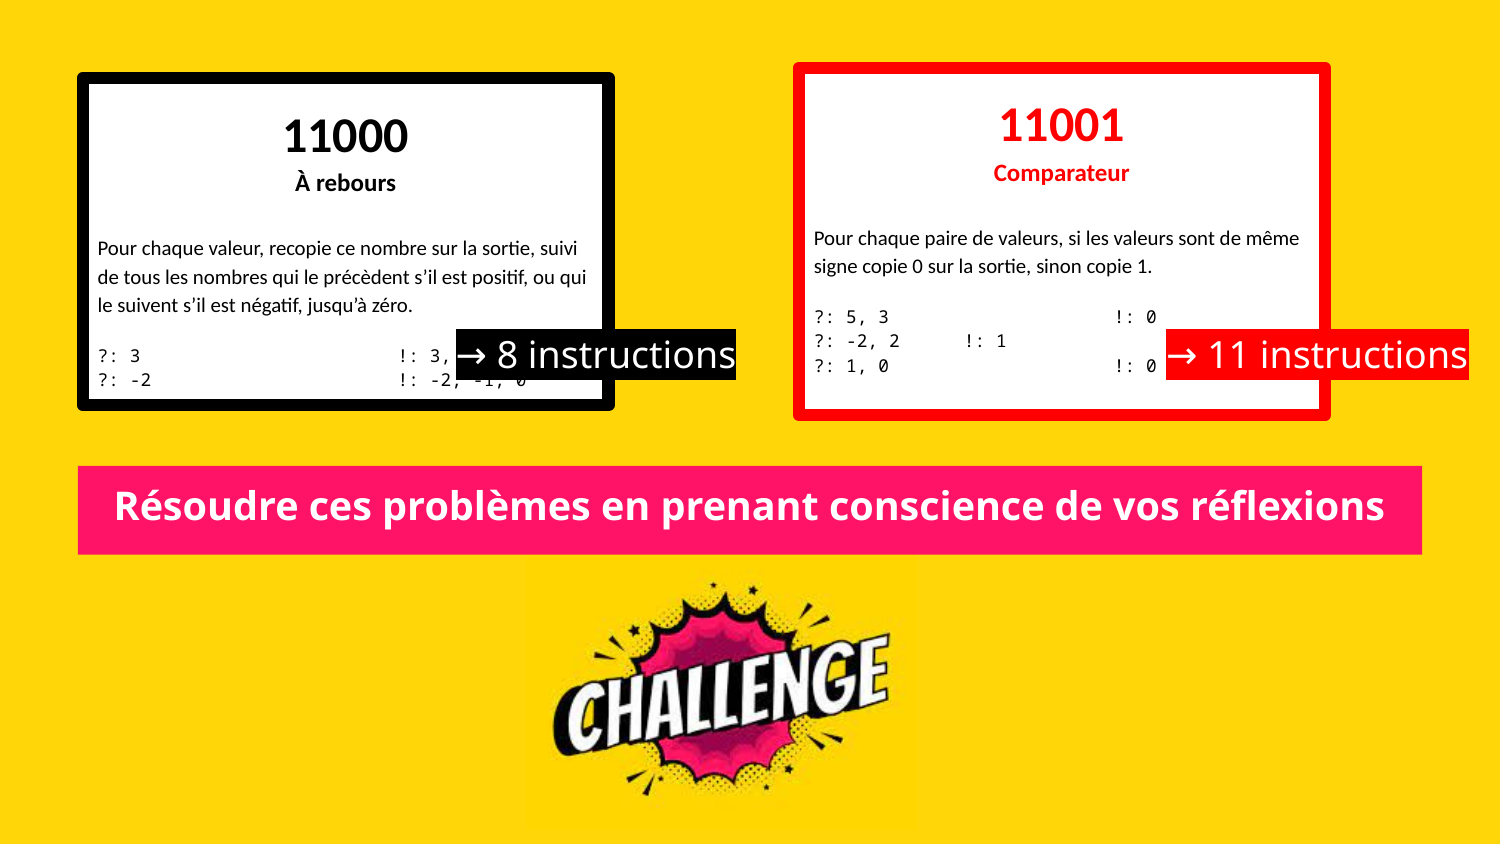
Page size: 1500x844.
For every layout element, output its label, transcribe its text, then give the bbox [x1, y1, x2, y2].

text_box → 8 instructions [440, 309, 877, 393]
text_box 11000 À rebours Pour chaque valeur, recopie ce nombre sur la sortie, suivi de tous les nombres qui le précèdent s’il est positif, ou qui le suivent s’il est négatif, jusqu’à zéro. ?: 3 !: 3, 2, 1, 0 ?: -2 !: -2, -1, 0 [82, 78, 609, 406]
picture [525, 547, 917, 830]
text_box 11001 Comparateur Pour chaque paire de valeurs, si les valeurs sont de même signe copie 0 sur la sortie, sinon copie 1. ?: 5, 3 !: 0 ?: -2, 2 !: 1 ?: 1, 0 !: 0 [799, 67, 1325, 416]
text_box → 11 instructions [1150, 309, 1500, 393]
text_box Résoudre ces problèmes en prenant conscience de vos réflexions [77, 465, 1423, 555]
